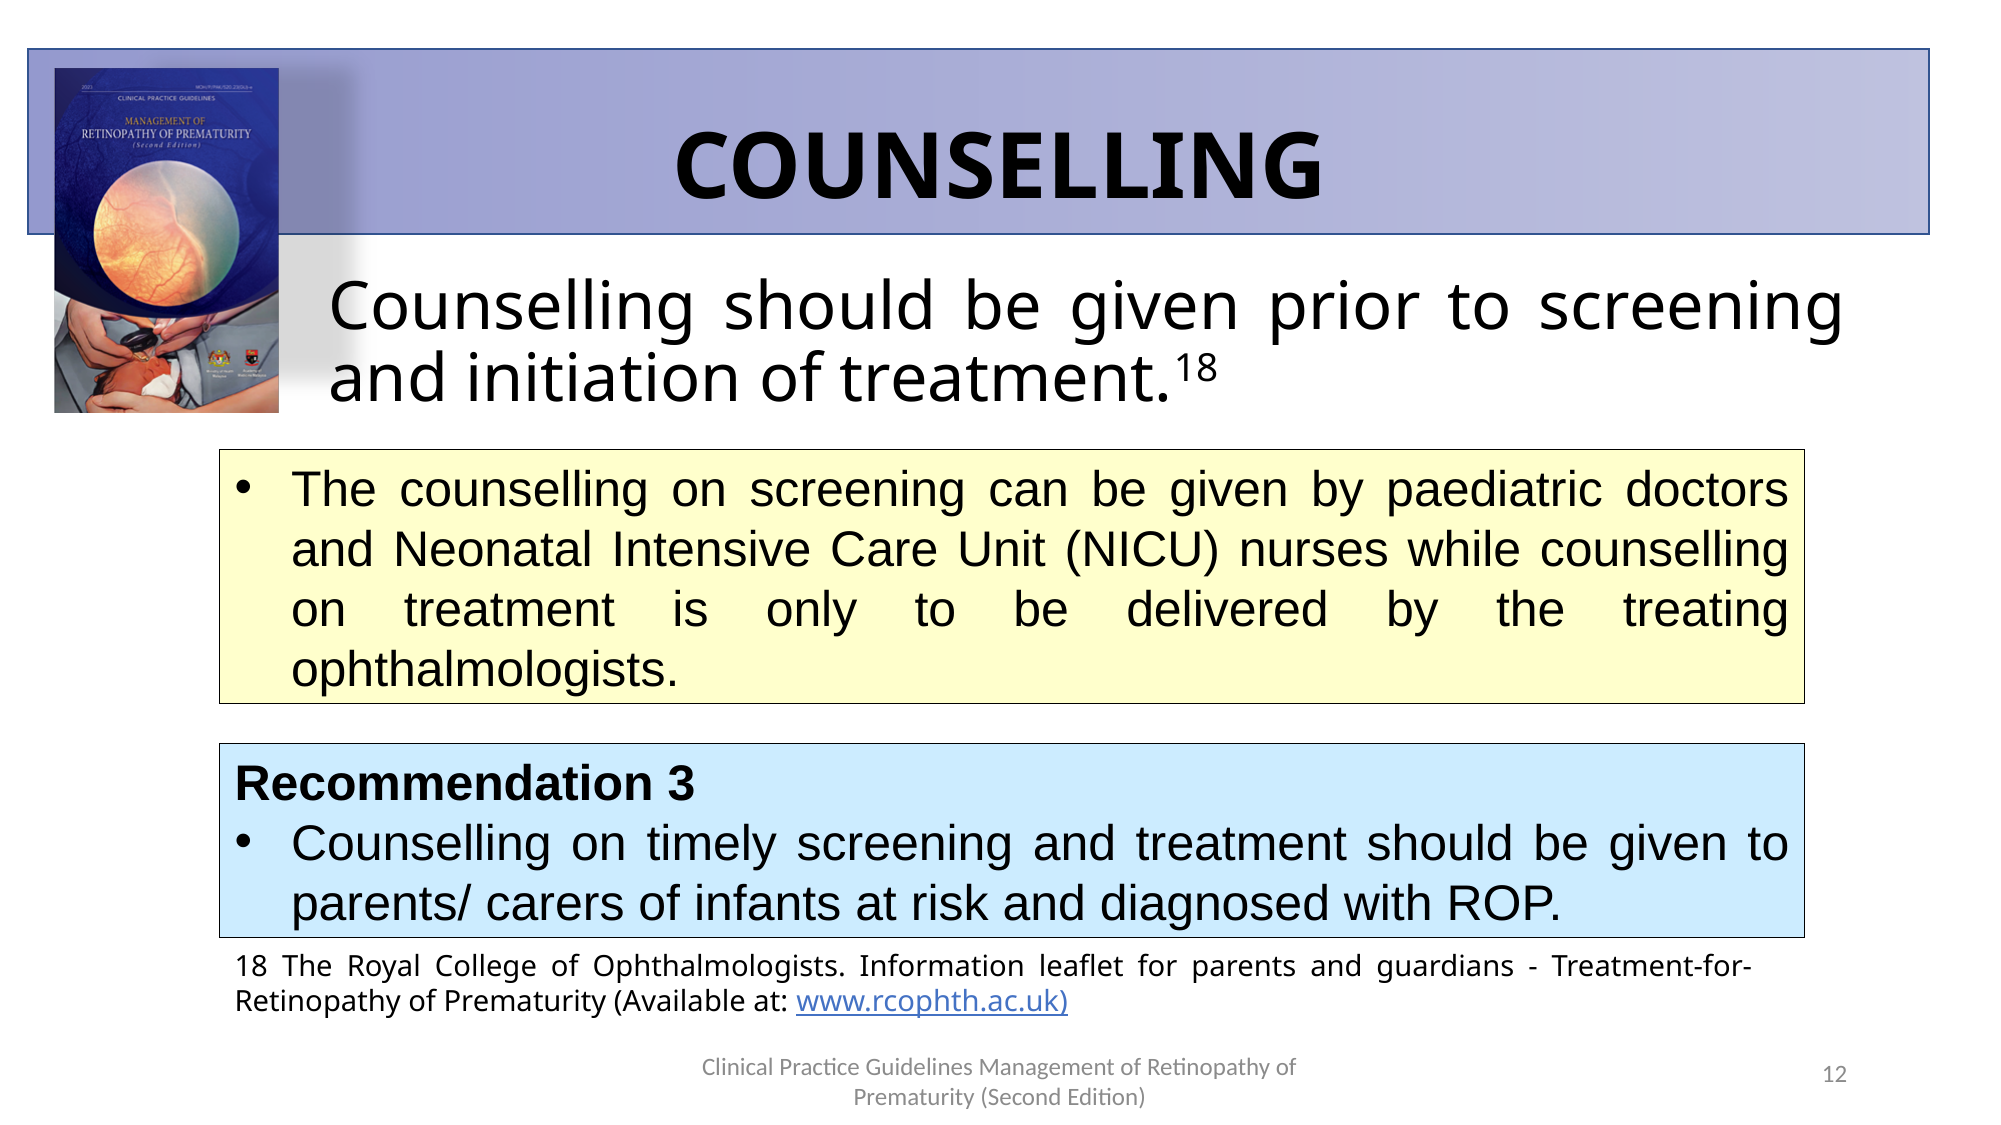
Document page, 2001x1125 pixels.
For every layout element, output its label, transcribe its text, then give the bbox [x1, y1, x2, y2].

text_box The counselling on screening can be given by paediatric doctors and Neonatal Intensive Care Unit (NICU) nurses while counselling on treatment is only to be delivered by the treating ophthalmologists. [219, 449, 1805, 704]
list Counselling should be given prior to screening and initiation of treatment.18 [386, 264, 1863, 401]
footer Clinical Practice Guidelines Management of Retinopathy of Prematurity (Second Edition) [662, 1050, 1338, 1111]
picture [54, 37, 386, 413]
text_box Recommendation 3 Counselling on timely screening and treatment should be given to parents/ carers of infants at risk and diagnosed with ROP. [219, 743, 1805, 938]
title COUNSELLING [386, 59, 1863, 264]
text_box [27, 48, 54, 235]
text_box [386, 48, 1930, 235]
slide_number 12 [1412, 1042, 1863, 1103]
text_box 18 The Royal College of Ophthalmologists. Information leaflet for parents and guardians - Treatment-for-Retinopathy of Prematurity (Available at: www.rcophth.ac.uk) [219, 940, 1769, 1025]
